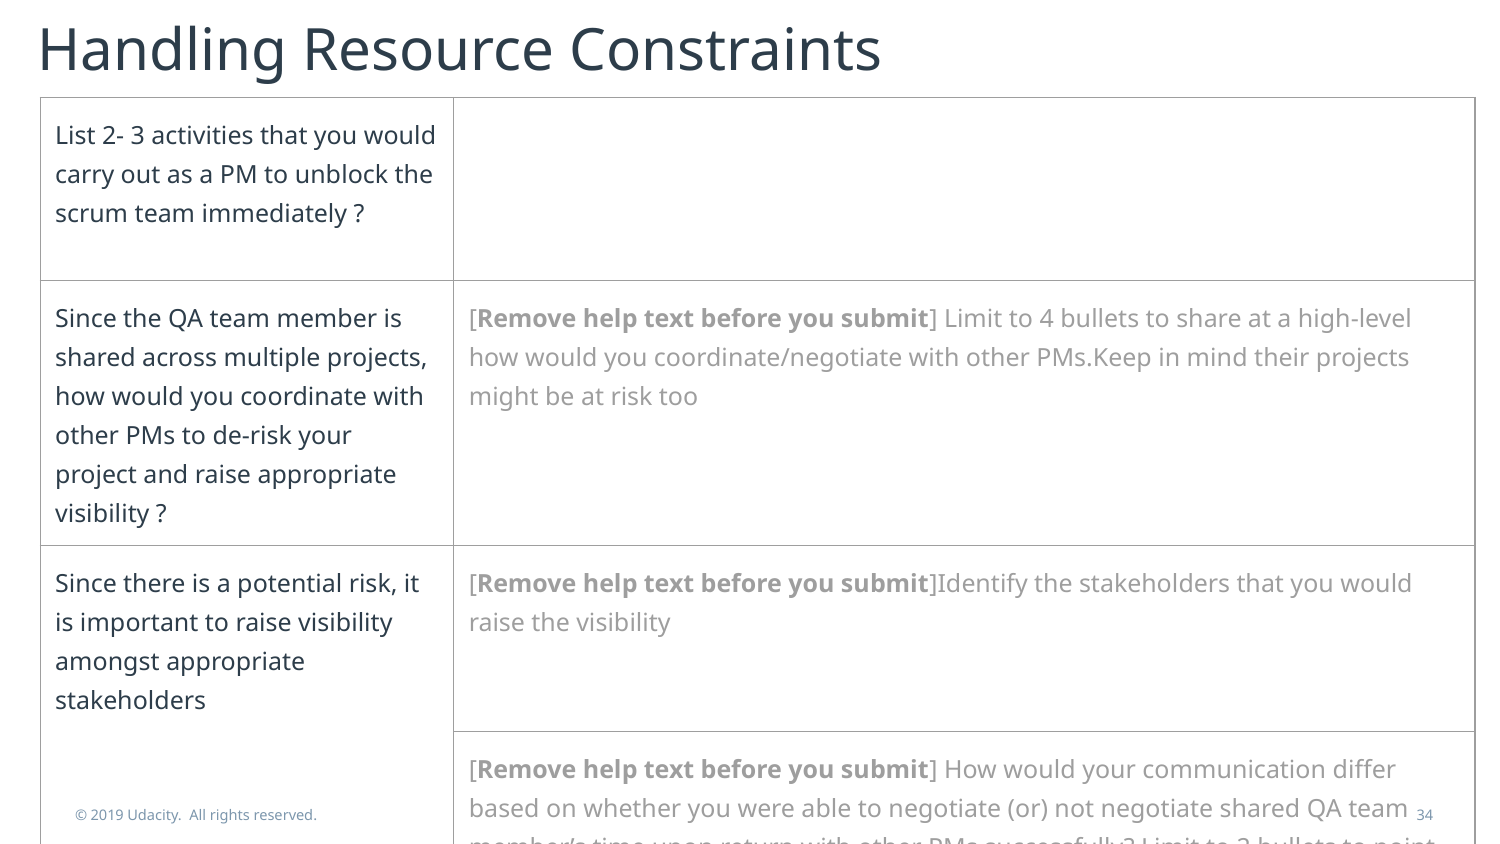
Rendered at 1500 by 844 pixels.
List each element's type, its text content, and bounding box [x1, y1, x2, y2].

table_cell [Remove help text before you submit] Limit to 4 bullets to share at a high-level how would you coordinate/negotiate with other PMs.Keep in mind their projects might be at risk too [454, 281, 1474, 545]
table_cell Since there is a potential risk, it is important to raise visibility amongst appropriate stakeholders [41, 546, 453, 844]
table_cell Since the QA team member is shared across multiple projects, how would you coordinate with other PMs to de-risk your project and raise appropriate visibility ? [41, 281, 453, 545]
table_cell [Remove help text before you submit] How would your communication differ based on whether you were able to negotiate (or) not negotiate shared QA team member’s time upon return with other PMs successfully? Limit to 2 bullets to point out the differences. [454, 732, 1474, 844]
title Handling Resource Constraints [37, 12, 1388, 88]
table_header [454, 98, 1474, 280]
table_cell [Remove help text before you submit]Identify the stakeholders that you would raise the visibility [454, 546, 1474, 731]
table_header List 2- 3 activities that you would carry out as a PM to unblock the scrum team immediately ? [41, 98, 453, 280]
